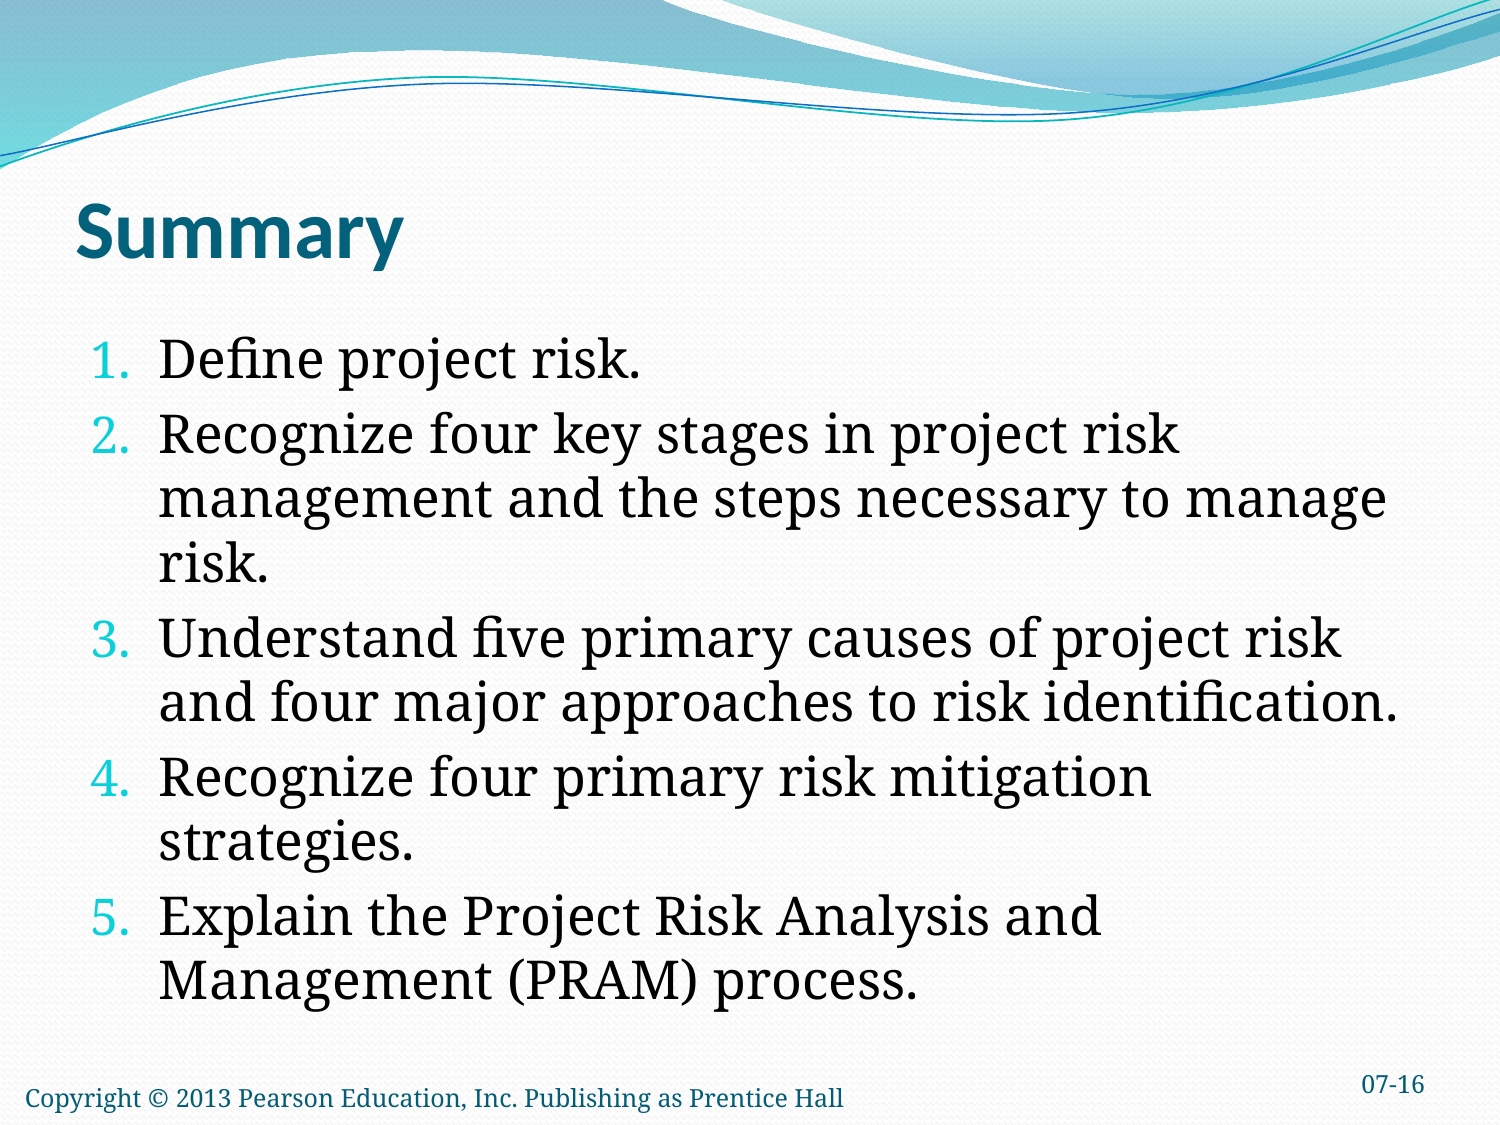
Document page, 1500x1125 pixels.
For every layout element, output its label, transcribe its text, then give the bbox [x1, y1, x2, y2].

slide_number 07-16 [1299, 1042, 1425, 1103]
title Summary [74, 87, 1426, 276]
list Define project risk. Recognize four key stages in project risk management and the steps necessary to manage risk. Understand five primary causes of project risk and four major approaches to risk identification. Recognize four primary risk mitigation strategies. Explain the Project Risk Analysis and Management (PRAM) process. [74, 317, 1426, 1038]
